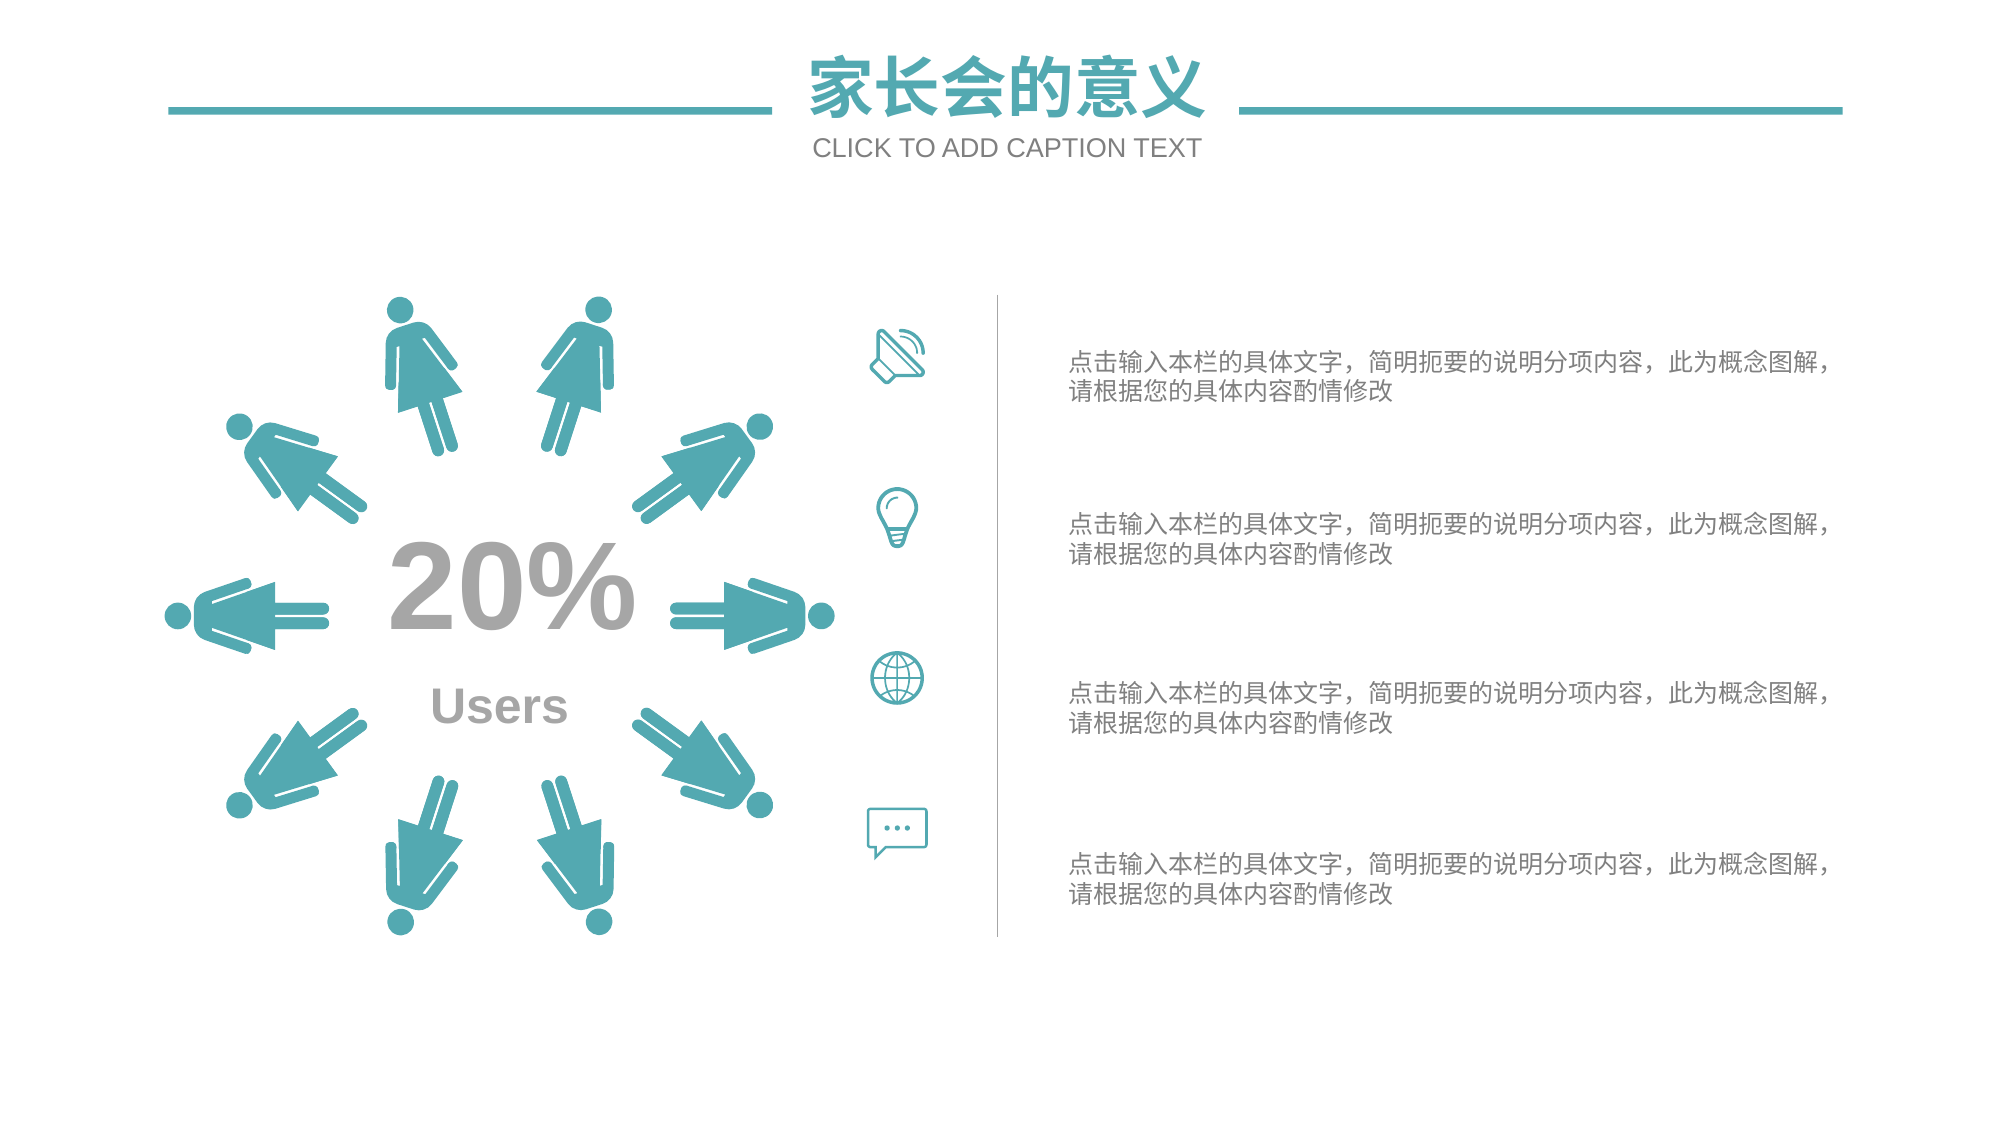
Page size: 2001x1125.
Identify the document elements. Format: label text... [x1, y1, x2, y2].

text_box [870, 651, 924, 705]
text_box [876, 487, 919, 549]
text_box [866, 807, 928, 861]
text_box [869, 328, 925, 385]
text_box 点击输入本栏的具体文字，简明扼要的说明分项内容，此为概念图解，请根据您的具体内容酌情修改 [1054, 501, 1865, 576]
text_box 点击输入本栏的具体文字，简明扼要的说明分项内容，此为概念图解，请根据您的具体内容酌情修改 [1054, 338, 1865, 414]
text_box 点击输入本栏的具体文字，简明扼要的说明分项内容，此为概念图解，请根据您的具体内容酌情修改 [1054, 841, 1865, 917]
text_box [164, 285, 835, 947]
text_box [168, 45, 1843, 163]
text_box 点击输入本栏的具体文字，简明扼要的说明分项内容，此为概念图解，请根据您的具体内容酌情修改 [1054, 669, 1865, 745]
